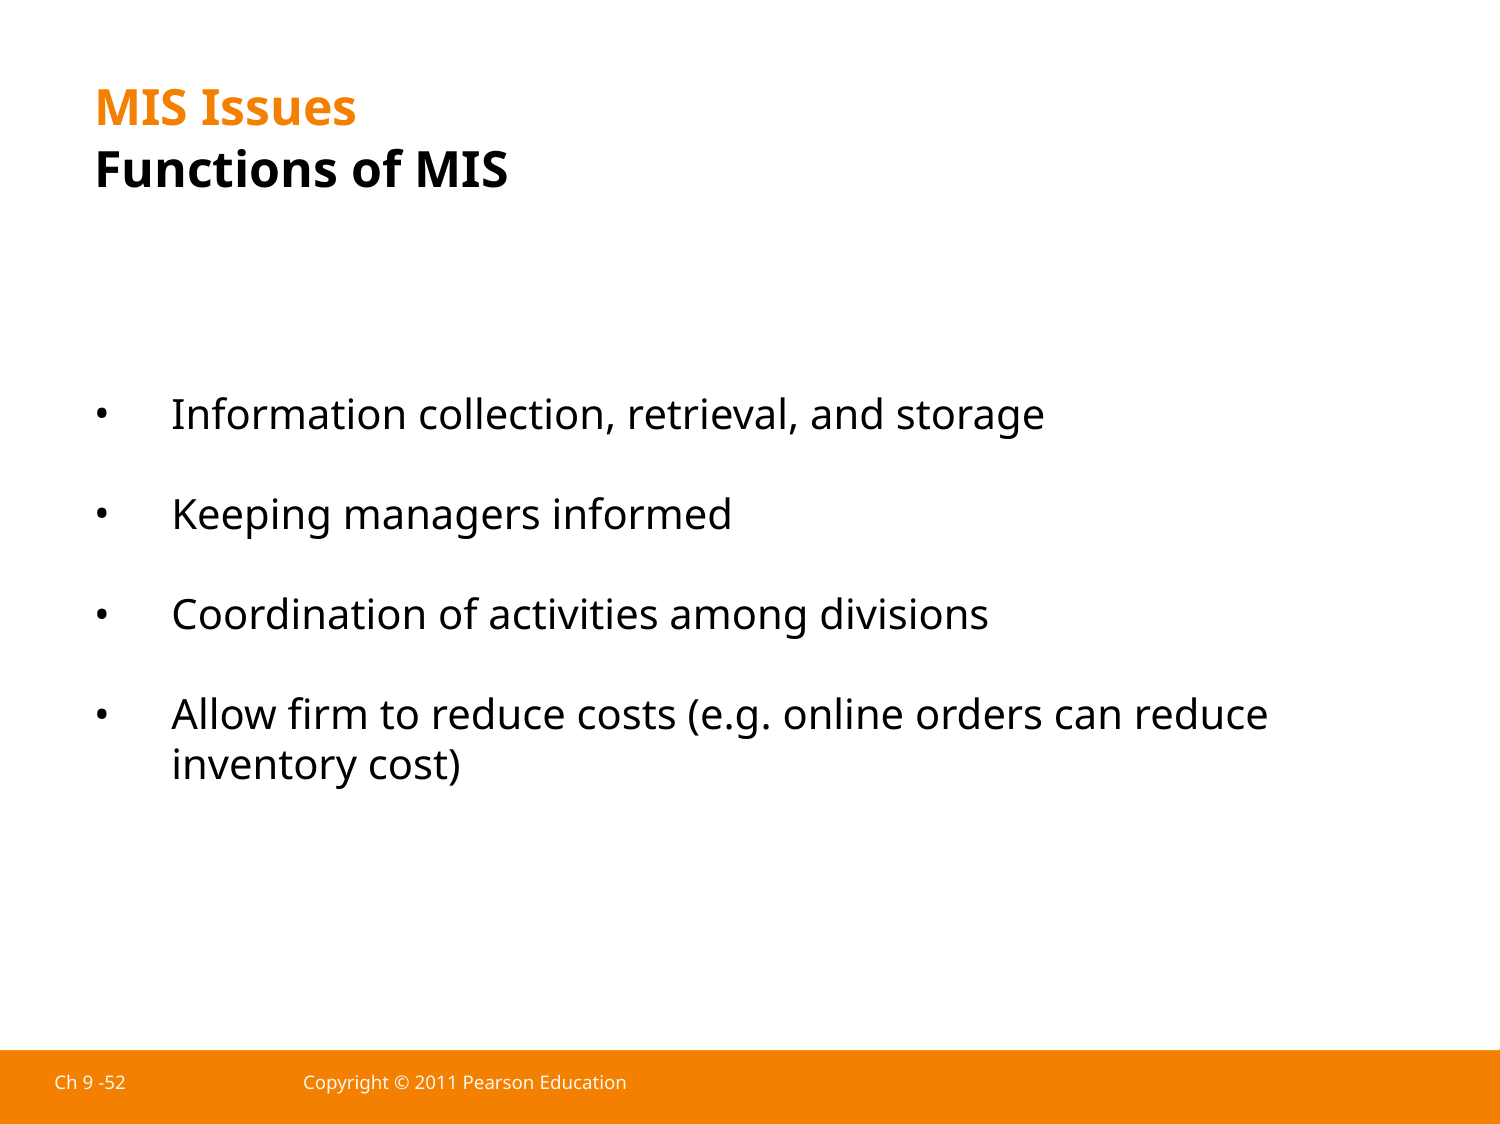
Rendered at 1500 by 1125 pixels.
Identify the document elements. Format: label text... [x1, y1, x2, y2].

picture [1248, 1042, 1500, 1124]
text_box MIS Issues [87, 74, 1090, 136]
text_box Ch 9 -52 [47, 1070, 165, 1093]
text_box Copyright © 2011 Pearson Education [233, 1070, 697, 1093]
list Information collection, retrieval, and storage Keeping managers informed Coordination of activities among divisions Allow firm to reduce costs (e.g. online orders can reduce inventory cost) [86, 386, 1426, 838]
text_box Functions of MIS [87, 137, 1353, 198]
